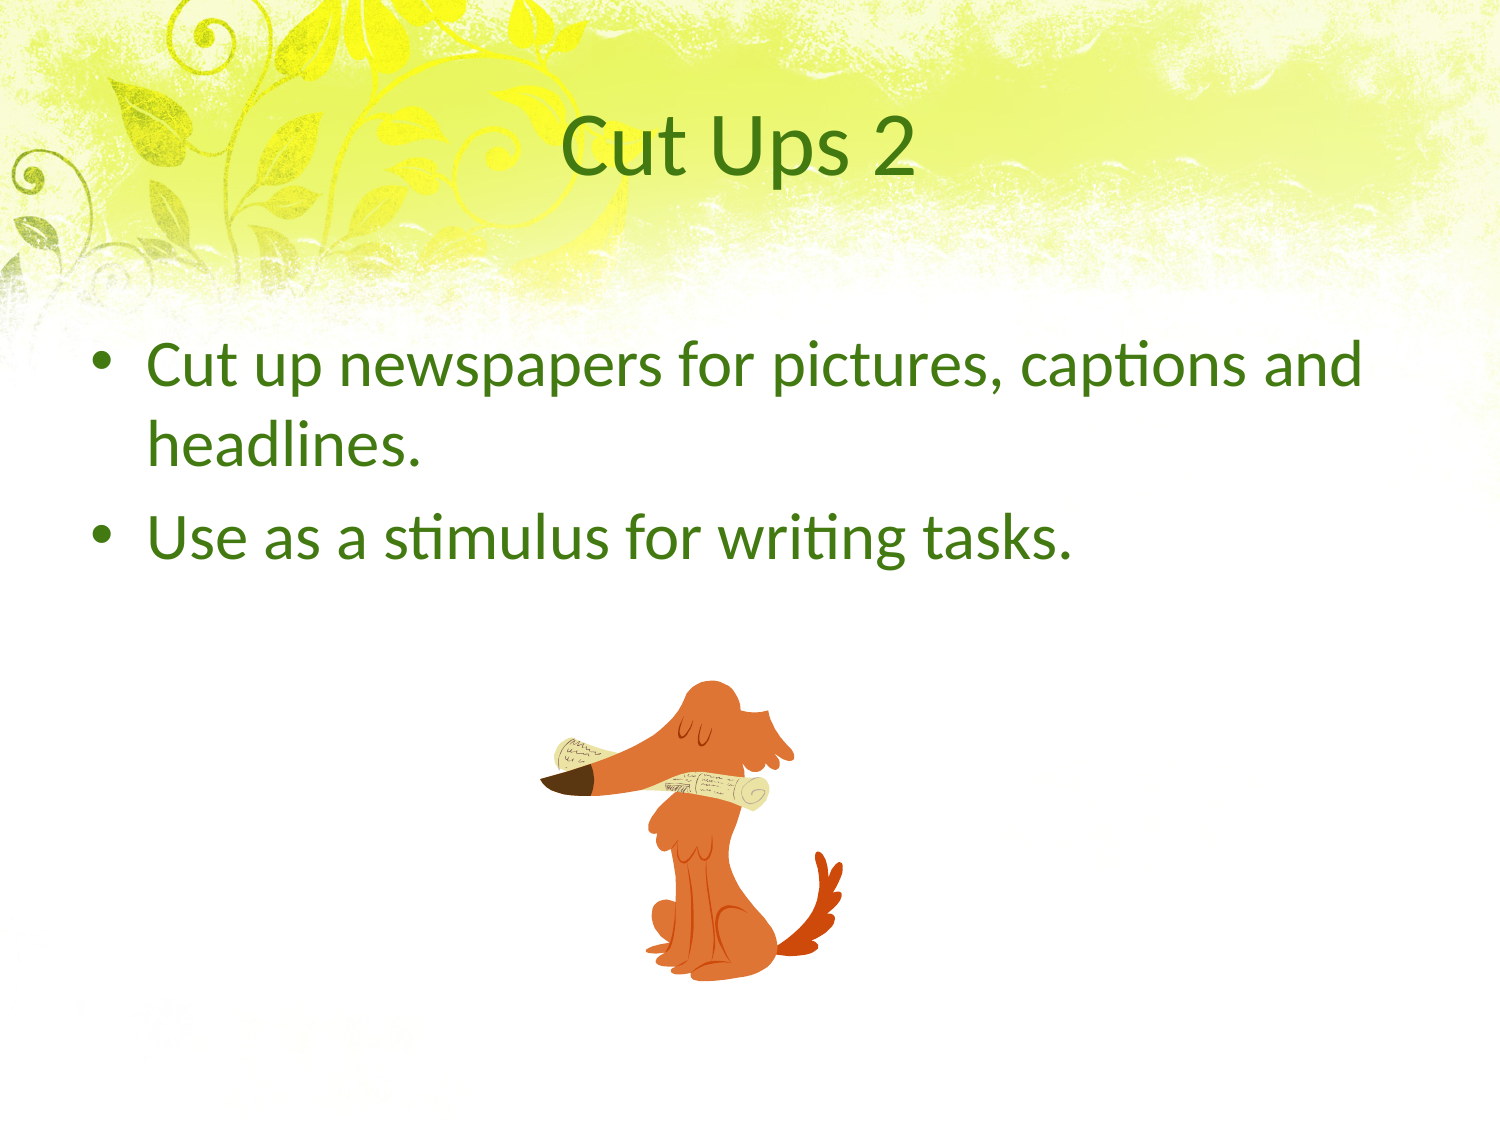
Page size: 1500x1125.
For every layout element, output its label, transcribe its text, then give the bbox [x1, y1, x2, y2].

list Cut up newspapers for pictures, captions and headlines. Use as a stimulus for writing tasks. [74, 311, 1426, 1055]
title Cut Ups 2 [74, 44, 1426, 233]
picture [0, 0, 1500, 1125]
